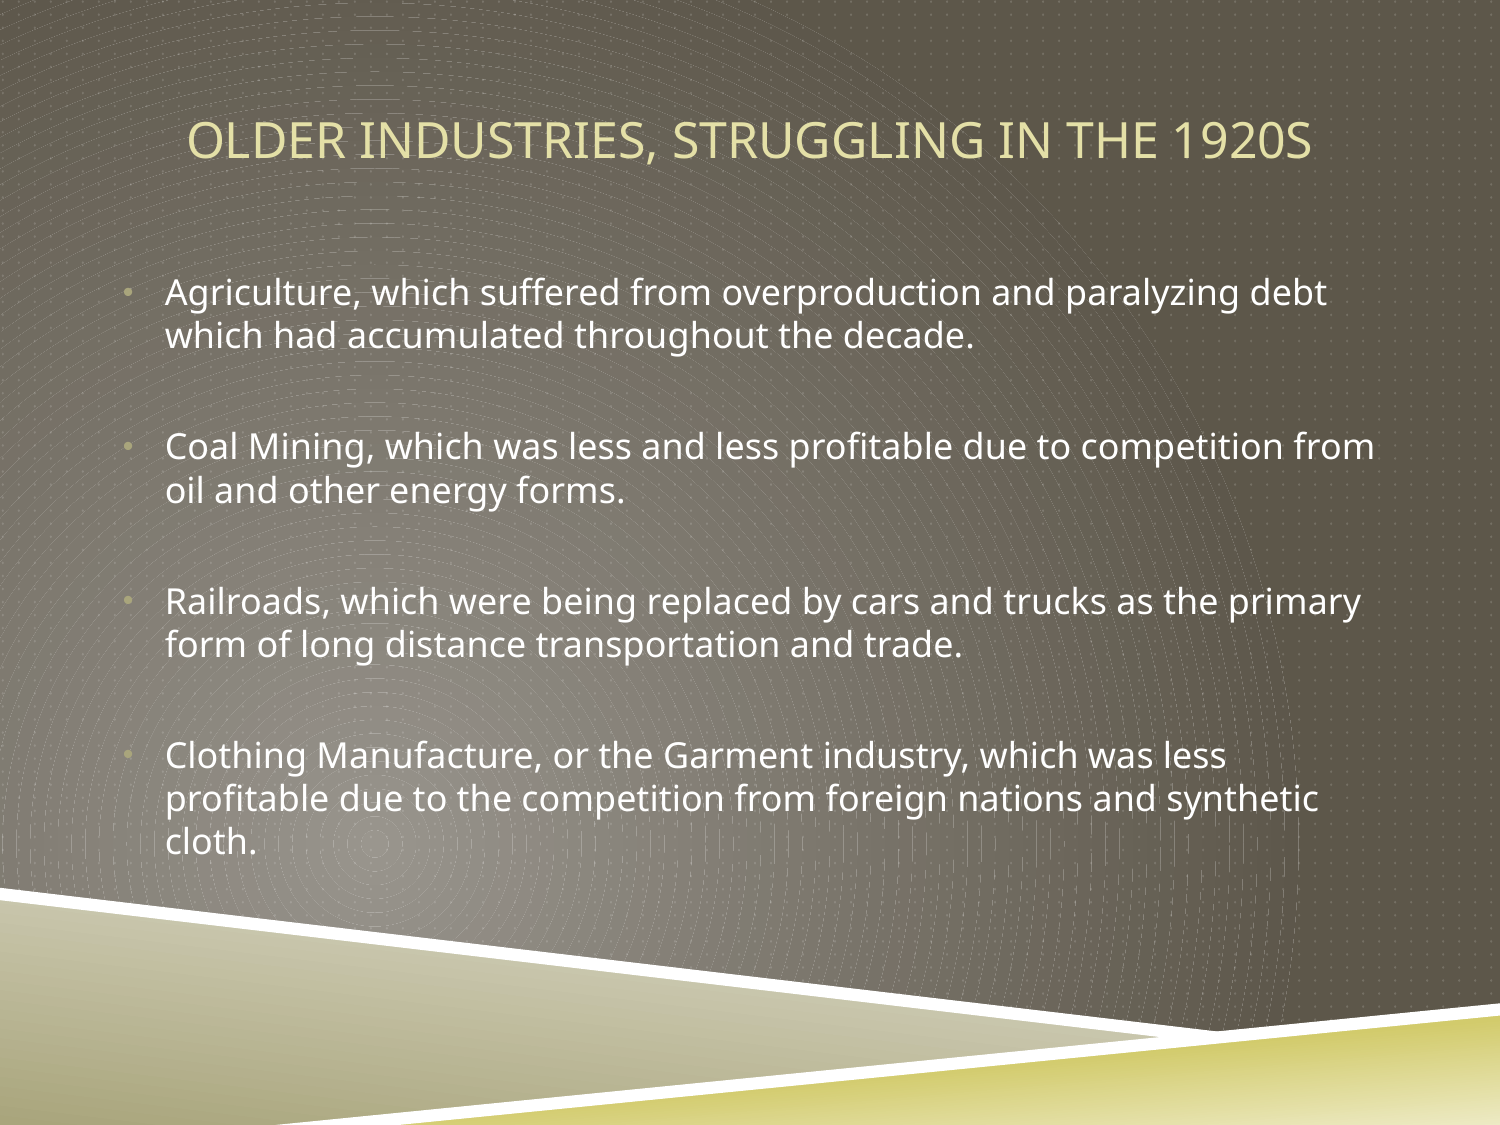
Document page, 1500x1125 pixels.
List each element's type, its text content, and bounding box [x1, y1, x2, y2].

title Older industries, struggling in the 1920s [112, 45, 1388, 233]
list Agriculture, which suffered from overproduction and paralyzing debt which had accumulated throughout the decade. Coal Mining, which was less and less profitable due to competition from oil and other energy forms. Railroads, which were being replaced by cars and trucks as the primary form of long distance transportation and trade. Clothing Manufacture, or the Garment industry, which was less profitable due to the competition from foreign nations and synthetic cloth. [112, 262, 1388, 875]
